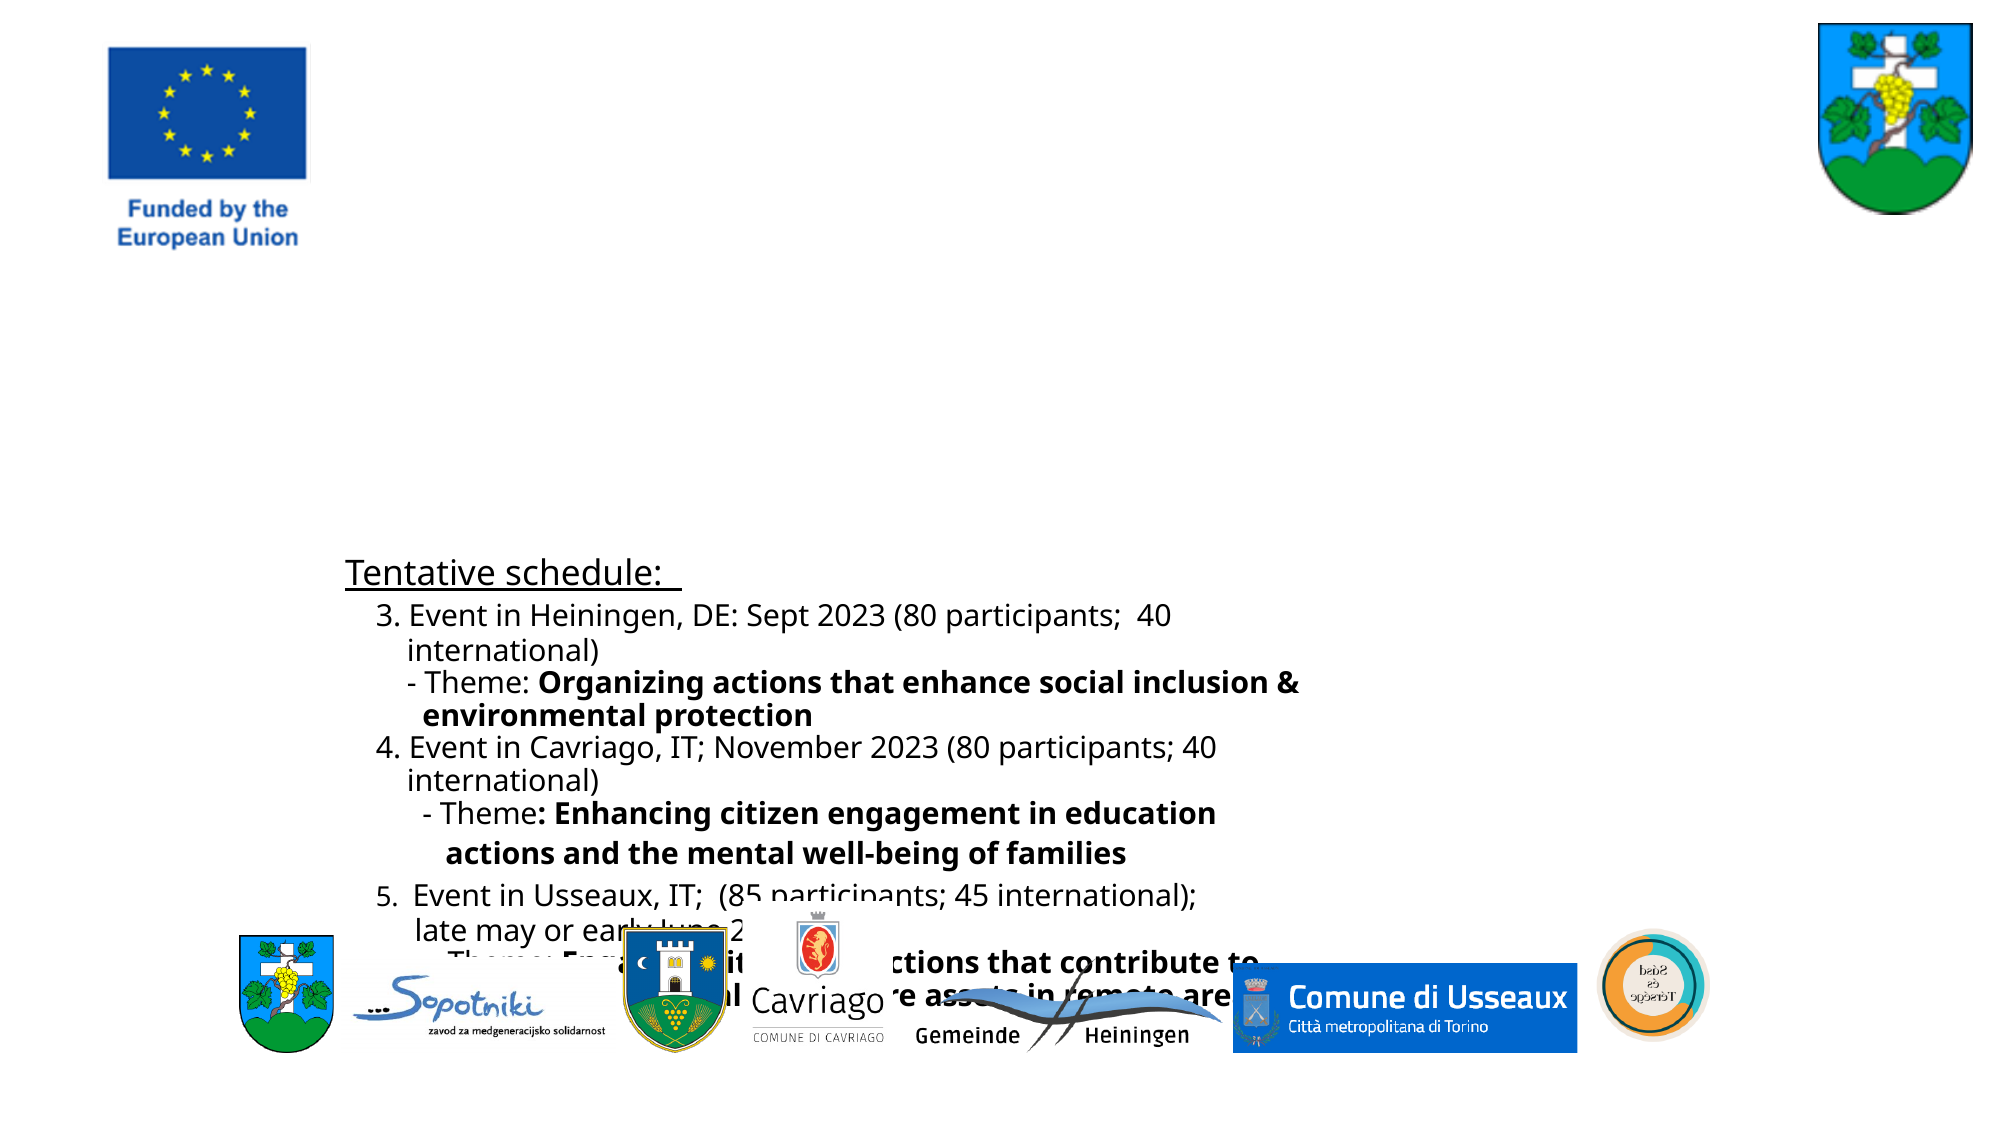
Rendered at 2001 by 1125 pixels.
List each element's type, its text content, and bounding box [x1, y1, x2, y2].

picture [85, 23, 330, 271]
title Tentative schedule: 3. Event in Heiningen, DE: Sept 2023 (80 participants; 40 international) - Theme: Organizing actions that enhance social inclusion & environmental protection 4. Event in Cavriago, IT; November 2023 (80 participants; 40 international) - Theme: Enhancing citizen engagement in education actions and the mental well-being of families 5. Event in Usseaux, IT; (85 participants; 45 international); late may or early June 2024 - Theme: Engaging citizens in actions that contribute to preserving cultural and nature assets in remote areas [330, 536, 1859, 1125]
picture [1818, 23, 1973, 215]
picture [239, 900, 1761, 1054]
